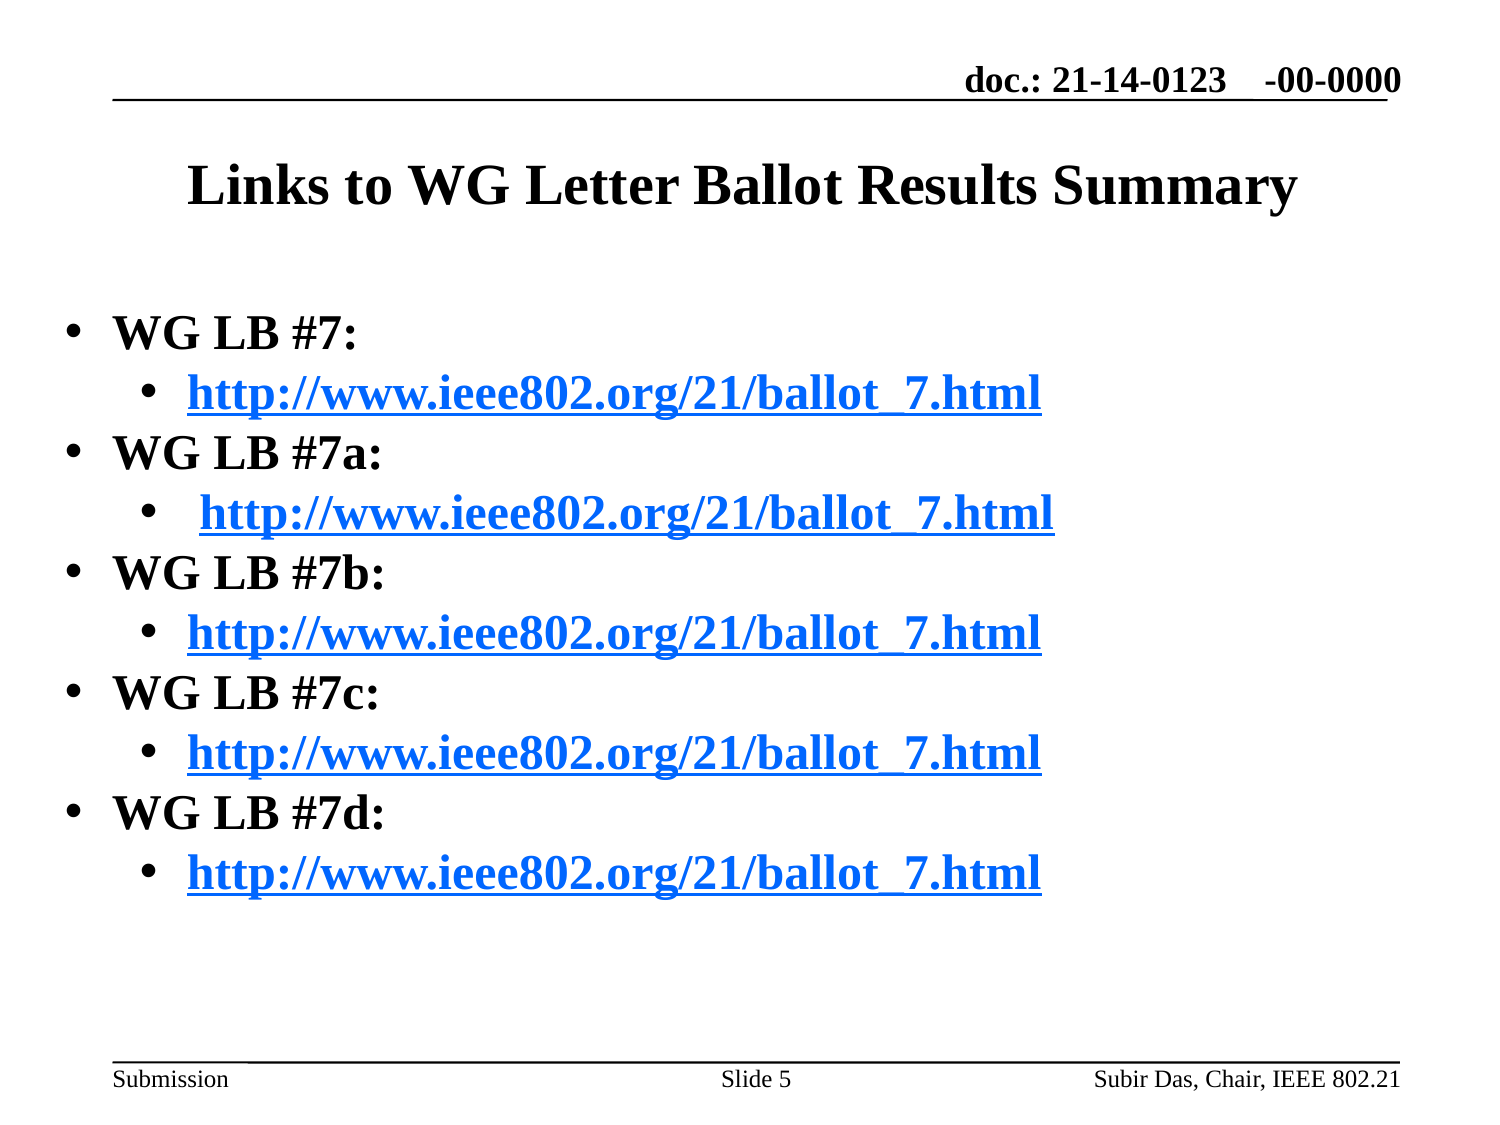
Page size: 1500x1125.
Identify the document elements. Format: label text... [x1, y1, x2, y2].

title Links to WG Letter Ballot Results Summary [37, 124, 1451, 238]
text_box WG LB #7: http://www.ieee802.org/21/ballot_7.html WG LB #7a: http://www.ieee802.org/21/ballot_7.html WG LB #7b: http://www.ieee802.org/21/ballot_7.html WG LB #7c: http://www.ieee802.org/21/ballot_7.html WG LB #7d: http://www.ieee802.org/21/ballot_7.html [49, 262, 1475, 1028]
text_box Slide 5 [675, 1062, 838, 1093]
footer Subir Das, Chair, IEEE 802.21 [1089, 1061, 1402, 1093]
